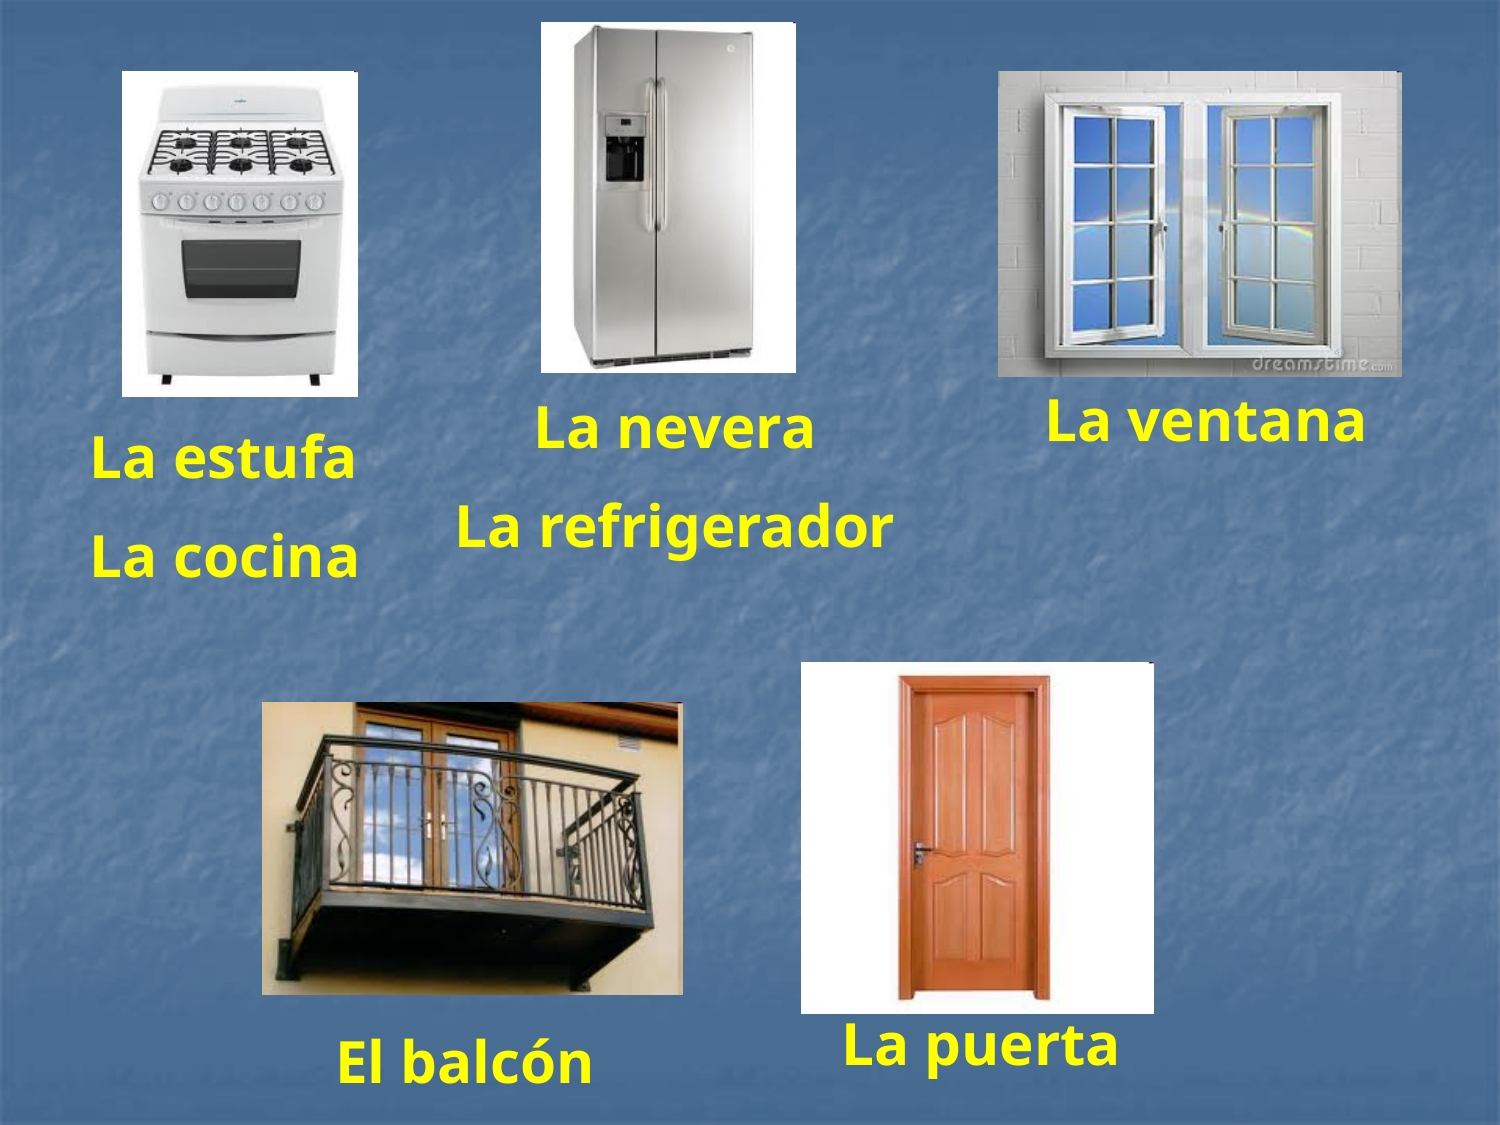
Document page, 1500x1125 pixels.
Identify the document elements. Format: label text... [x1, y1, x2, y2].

text_box El balcón [291, 1017, 654, 1103]
picture [541, 22, 796, 373]
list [121, 71, 358, 397]
text_box La nevera La refrigerador [362, 383, 988, 567]
picture [262, 701, 684, 995]
text_box La estufa La cocina [74, 412, 438, 597]
text_box La ventana [1024, 384, 1388, 461]
text_box La puerta [799, 999, 1163, 1085]
picture [801, 662, 1154, 1015]
picture [998, 71, 1402, 377]
